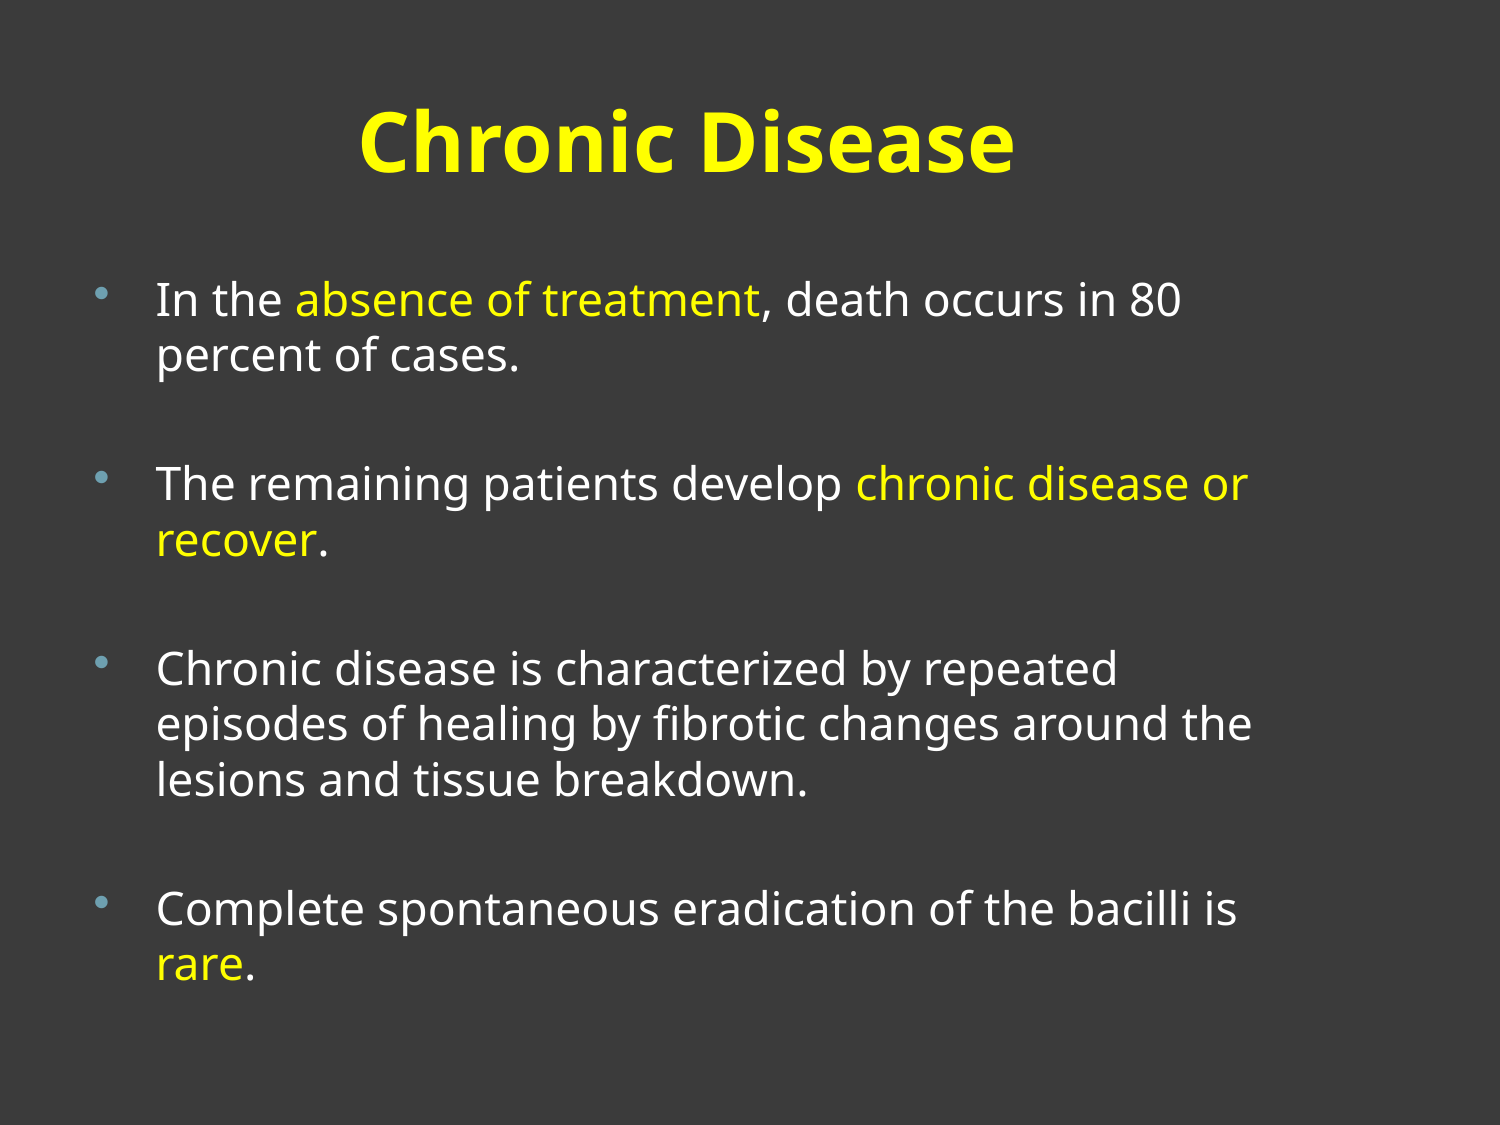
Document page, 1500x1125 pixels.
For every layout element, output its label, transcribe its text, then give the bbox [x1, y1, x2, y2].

title Chronic Disease [75, 45, 1300, 233]
list In the absence of treatment, death occurs in 80 percent of cases. The remaining patients develop chronic disease or recover. Chronic disease is characterized by repeated episodes of healing by fibrotic changes around the lesions and tissue breakdown. Complete spontaneous eradication of the bacilli is rare. [75, 262, 1300, 1005]
